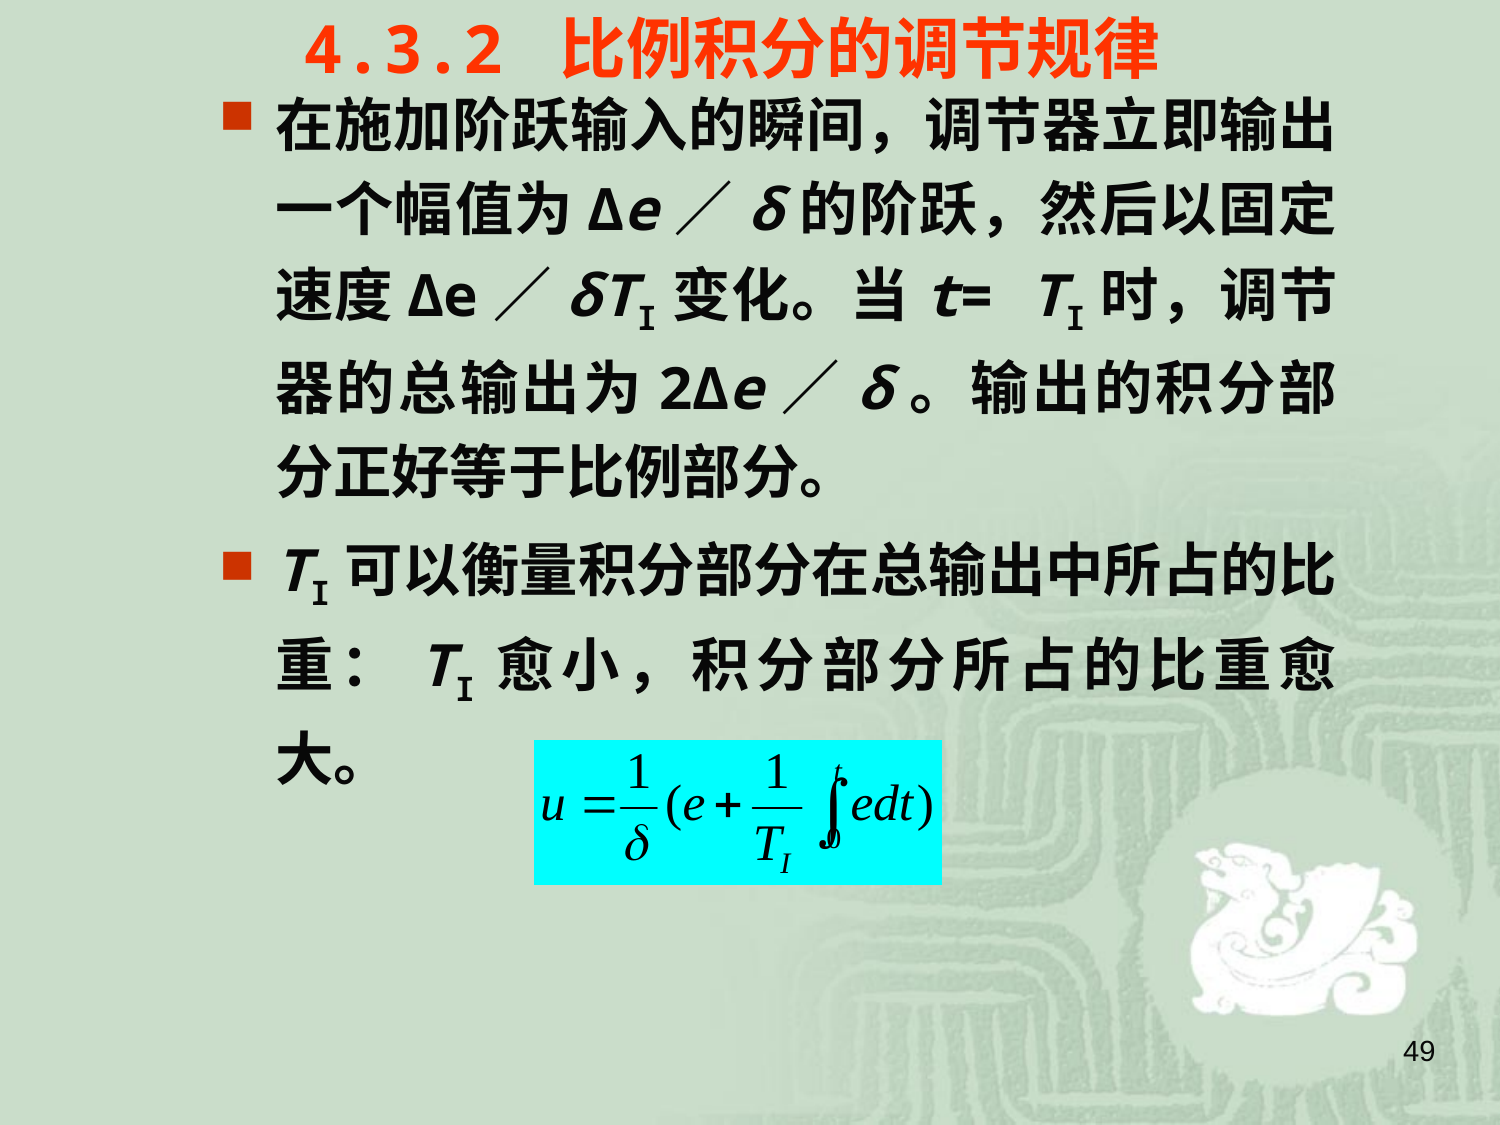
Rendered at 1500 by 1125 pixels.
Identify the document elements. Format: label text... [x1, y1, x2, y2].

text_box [533, 739, 943, 885]
picture [0, 0, 1500, 1125]
list 在施加阶跃输入的瞬间，调节器立即输出一个幅值为Δe／δ的阶跃，然后以固定速度Δe／δTI变化。当t= TI时，调节器的总输出为2Δe／δ。输出的积分部分正好等于比例部分。 TI可以衡量积分部分在总输出中所占的比重：TI愈小，积分部分所占的比重愈大。 [203, 66, 1353, 808]
text_box 4.3.2 比例积分的调节规律 [242, 0, 1223, 95]
slide_number 49 [1074, 1024, 1451, 1103]
